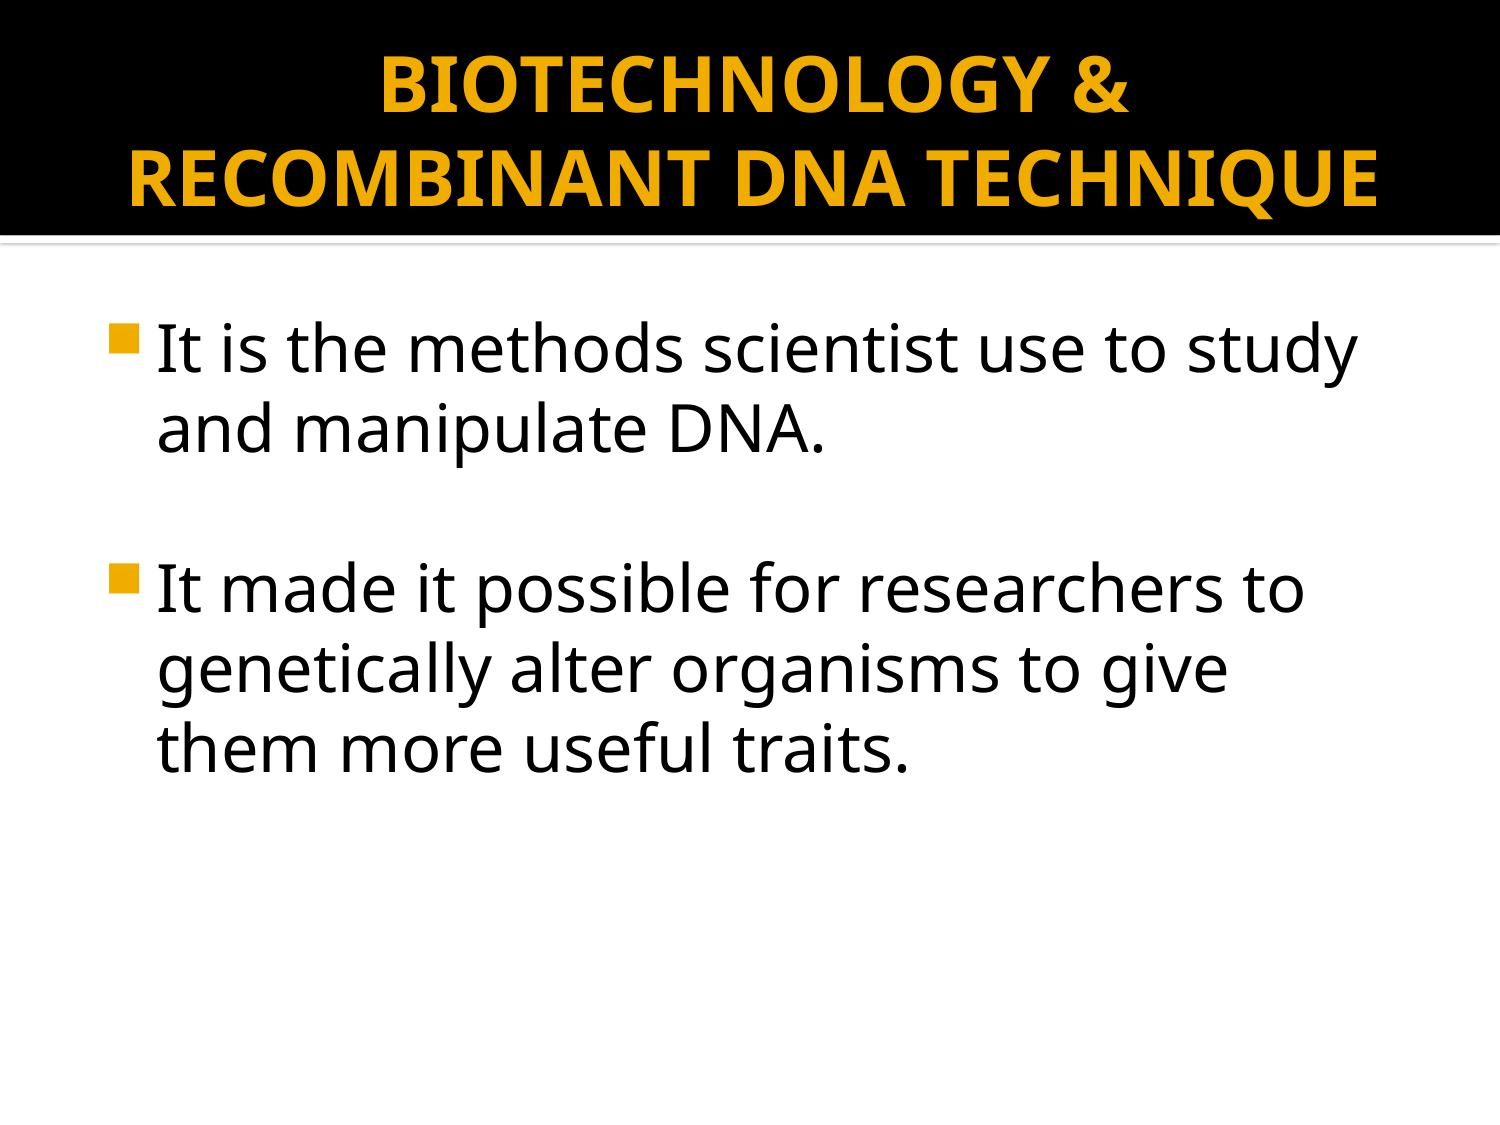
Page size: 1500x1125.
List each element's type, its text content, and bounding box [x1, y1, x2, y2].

title BIOTECHNOLOGY & RECOMBINANT DNA TECHNIQUE [75, 25, 1425, 231]
list It is the methods scientist use to study and manipulate DNA. It made it possible for researchers to genetically alter organisms to give them more useful traits. [75, 291, 1425, 1050]
